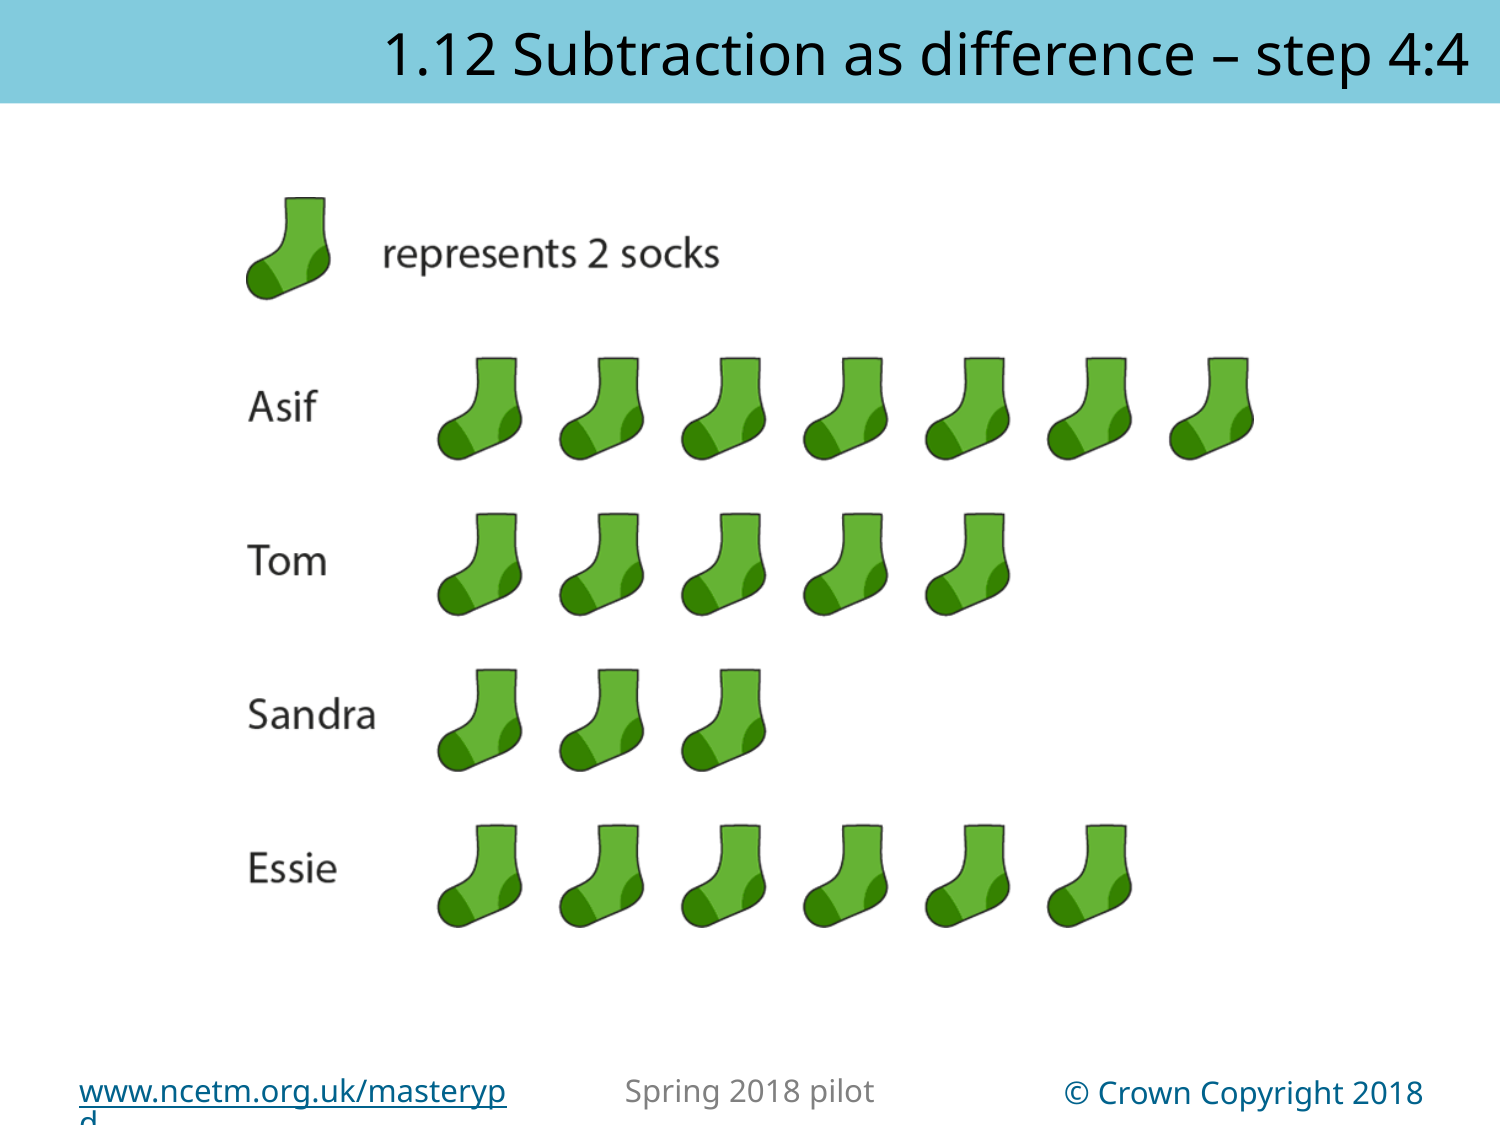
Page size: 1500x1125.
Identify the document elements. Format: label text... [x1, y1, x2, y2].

list 1.12 Subtraction as difference – step 4:4 [0, 0, 1500, 104]
picture [246, 197, 1254, 928]
